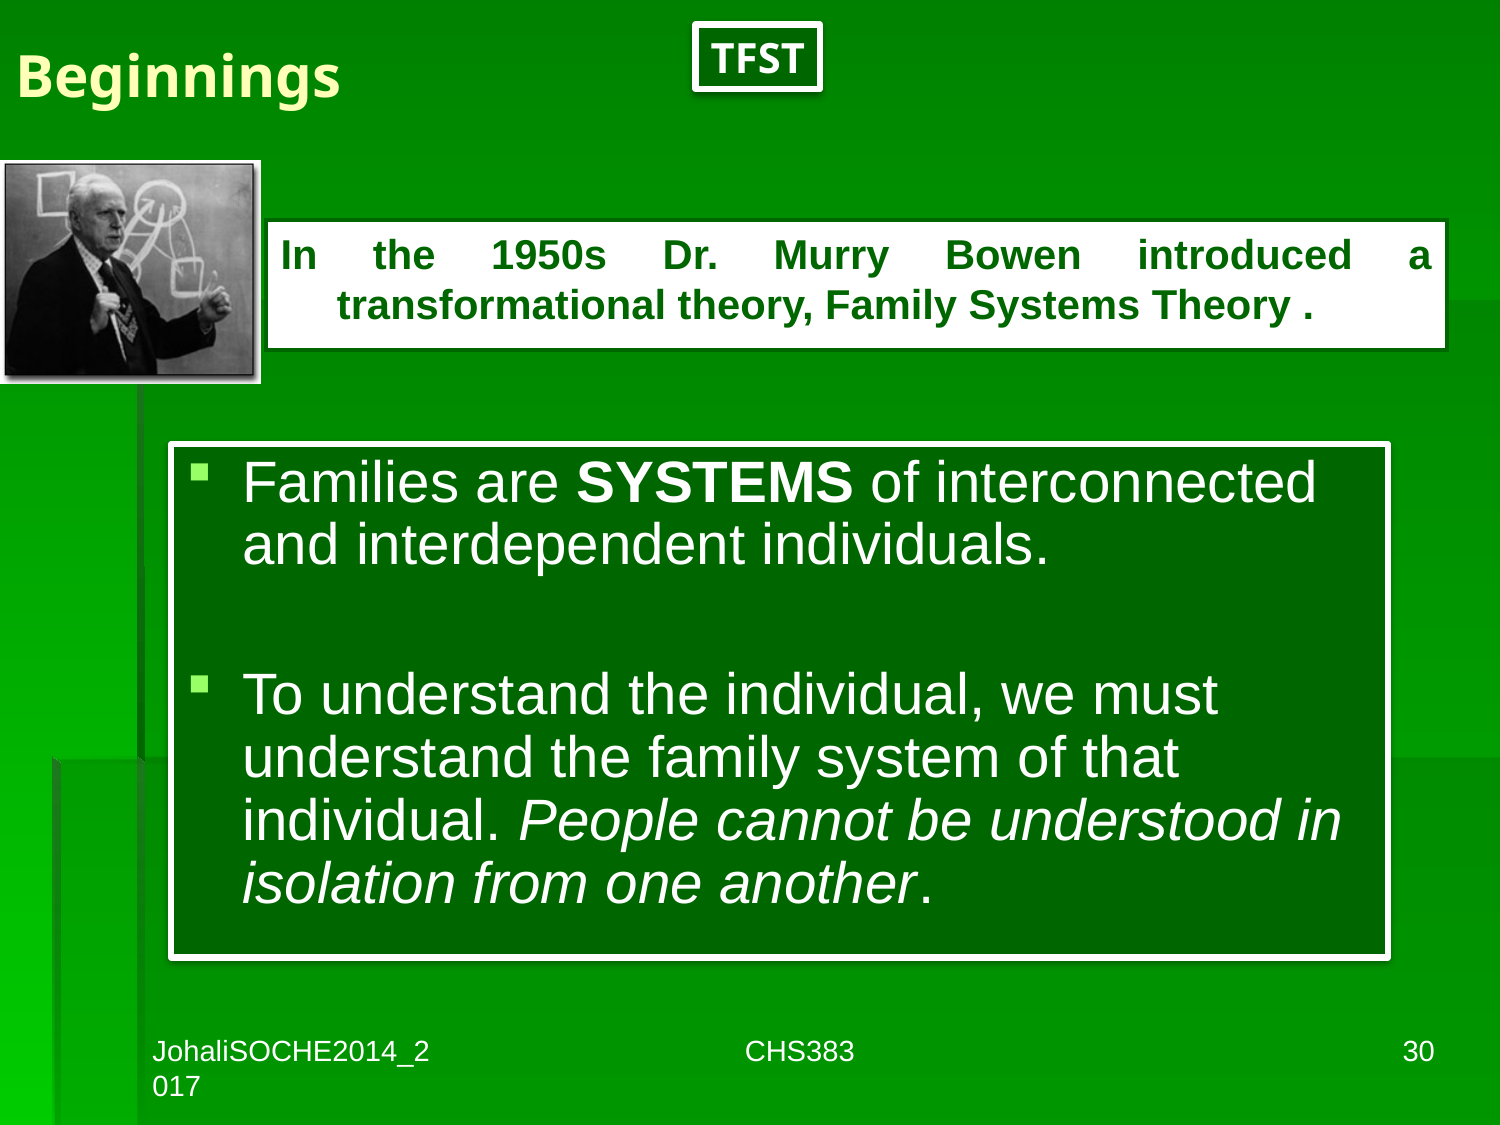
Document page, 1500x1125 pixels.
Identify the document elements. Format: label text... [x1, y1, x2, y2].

text_box TFST [692, 21, 823, 92]
footer CHS383 [562, 1024, 1038, 1103]
picture [0, 160, 261, 384]
slide_number 30 [1137, 1024, 1451, 1103]
title Beginnings [0, 23, 420, 126]
slide_number JohaliSOCHE2014_2017 [137, 1024, 450, 1103]
list In the 1950s Dr. Murry Bowen introduced a transformational theory, Family Systems Theory . [265, 218, 1449, 352]
text_box Families are SYSTEMS of interconnected and interdependent individuals. To understand the individual, we must understand the family system of that individual. People cannot be understood in isolation from one another. [168, 441, 1391, 961]
